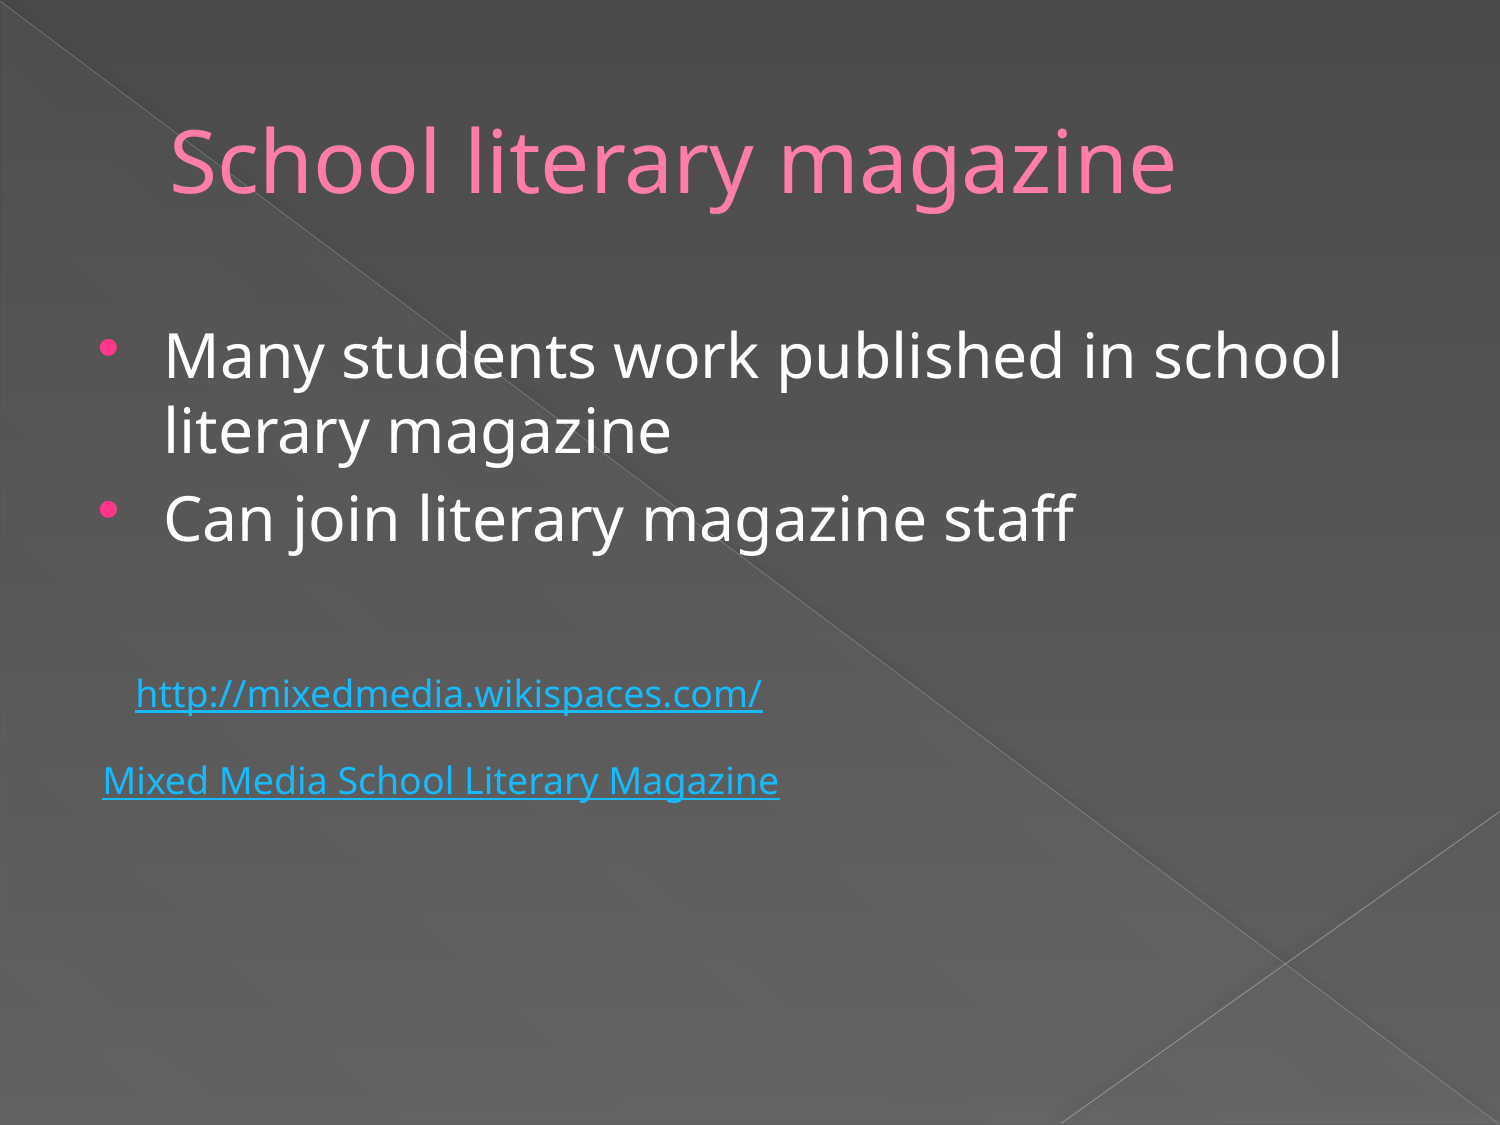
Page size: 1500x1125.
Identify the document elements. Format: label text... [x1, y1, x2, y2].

list Many students work published in school literary magazine Can join literary magazine staff [75, 308, 1425, 1059]
title School literary magazine [75, 43, 1425, 274]
text_box http://mixedmedia.wikispaces.com/ [120, 662, 778, 729]
text_box Mixed Media School Literary Magazine [87, 749, 1388, 816]
